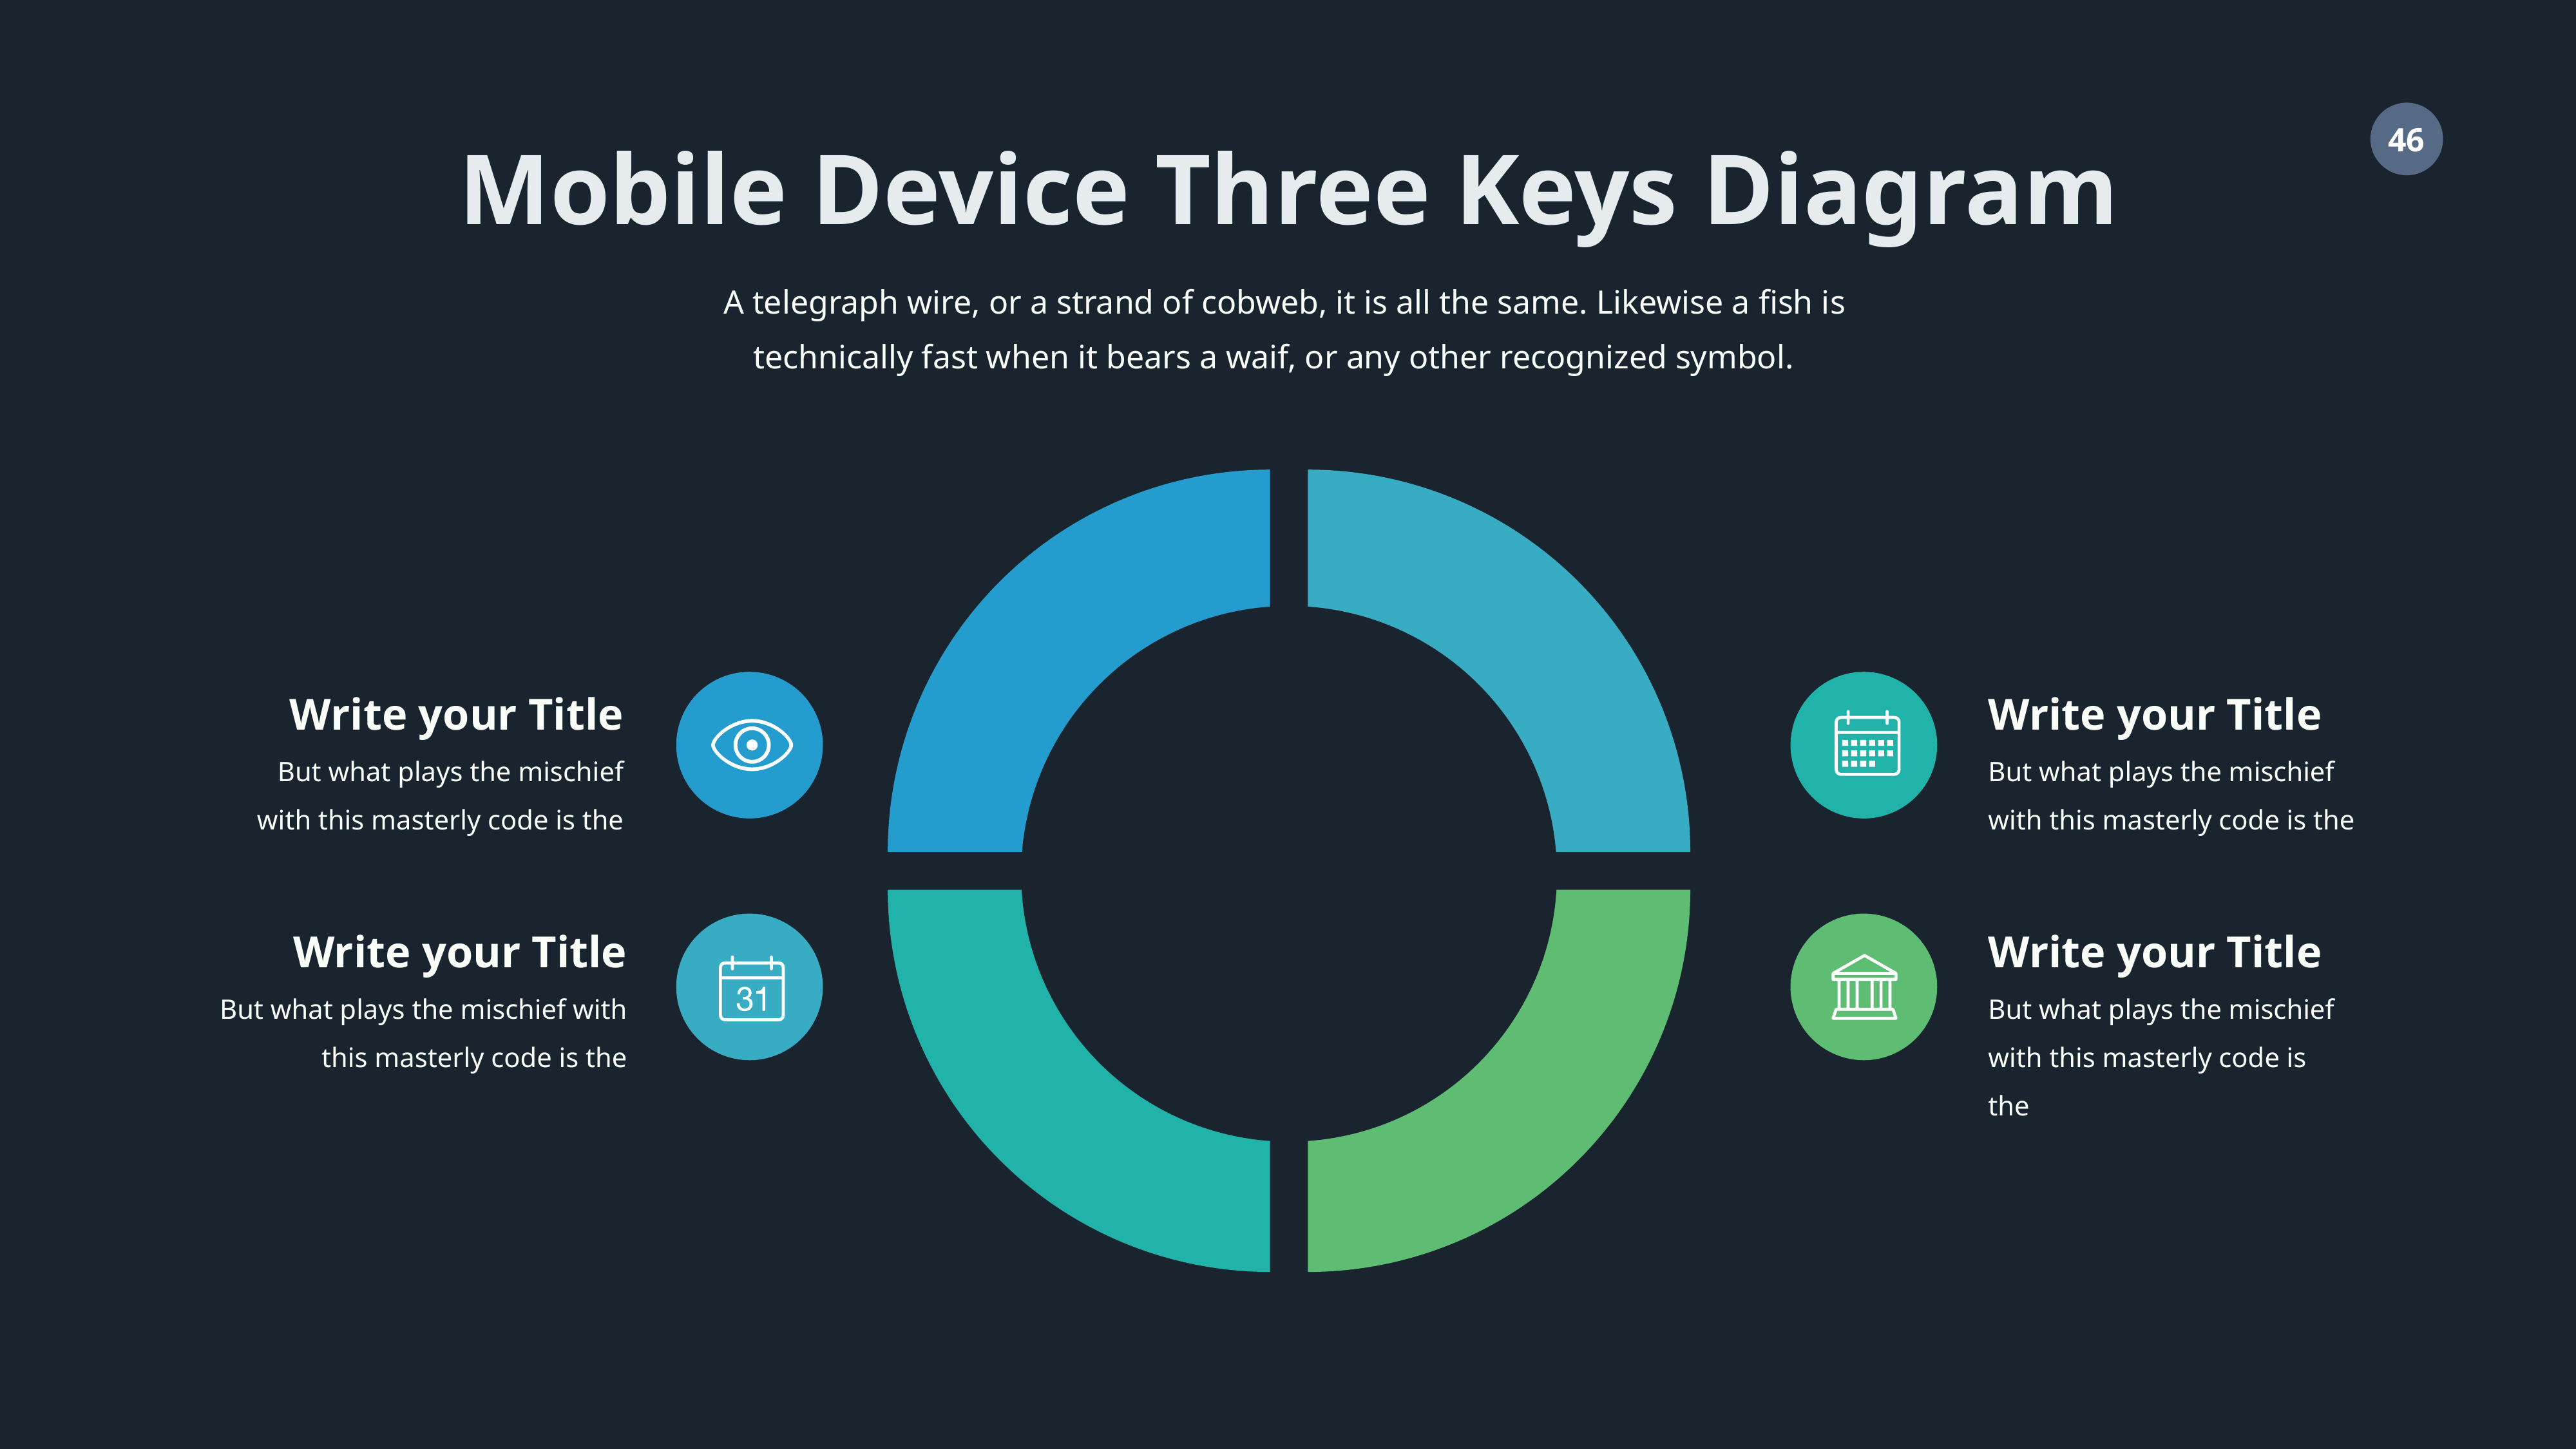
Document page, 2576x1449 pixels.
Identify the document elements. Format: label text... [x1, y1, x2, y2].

text_box [719, 955, 785, 1021]
text_box Write your Title But what plays the mischief with this masterly code is the [193, 649, 650, 848]
text_box [1789, 913, 1938, 1061]
text_box Write your Title But what plays the mischief with this masterly code is the [1962, 649, 2381, 848]
text_box [1831, 954, 1898, 1020]
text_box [879, 462, 1699, 1280]
text_box Write your Title But what plays the mischief with this masterly code is the [1962, 886, 2378, 1134]
text_box [675, 913, 824, 1061]
text_box A telegraph wire, or a strand of cobweb, it is all the same. Likewise a fish is technically fast when it bears a waif, or any other recognized symbol. [704, 260, 1865, 380]
text_box [711, 719, 794, 772]
text_box [1789, 671, 1938, 819]
text_box Write your Title But what plays the mischief with this masterly code is the [193, 886, 653, 1086]
text_box [1835, 710, 1901, 776]
text_box [675, 671, 824, 819]
text_box Mobile Device Three Keys Diagram [450, 123, 2129, 249]
